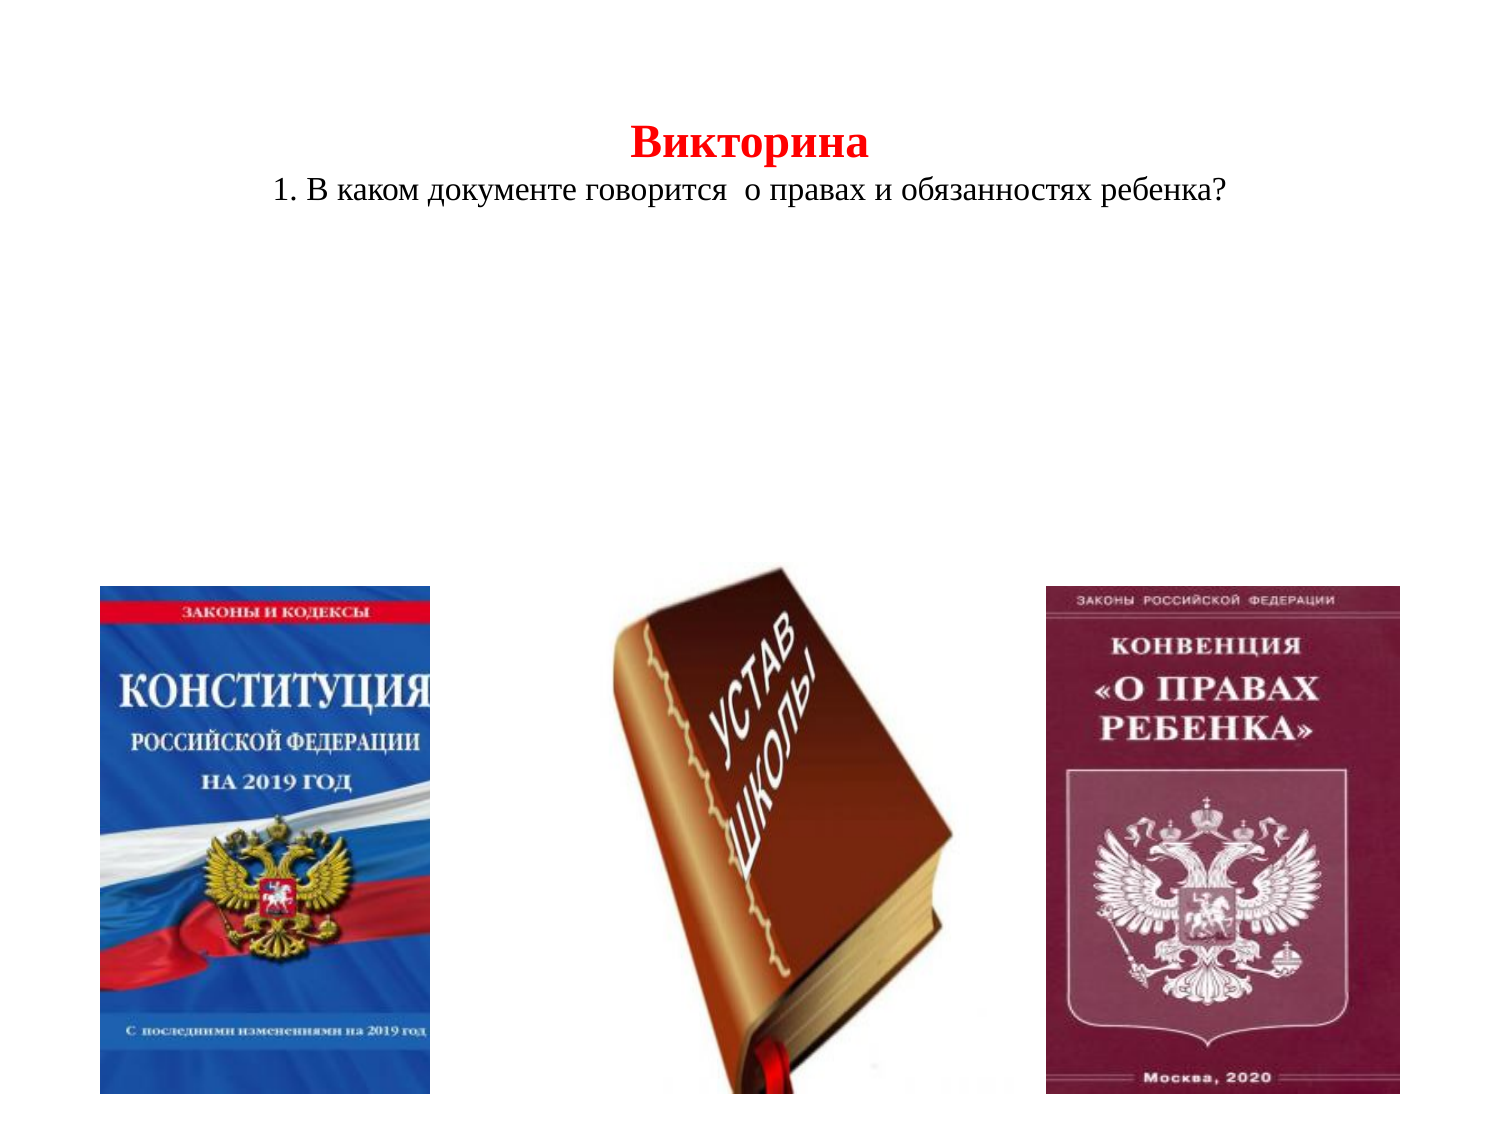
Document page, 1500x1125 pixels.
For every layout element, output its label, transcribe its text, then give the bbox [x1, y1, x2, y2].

title Викторина 1. В каком документе говорится о правах и обязанностях ребенка? [74, 44, 1426, 256]
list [99, 585, 425, 1095]
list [1049, 585, 1400, 1095]
picture [430, 562, 1046, 1095]
